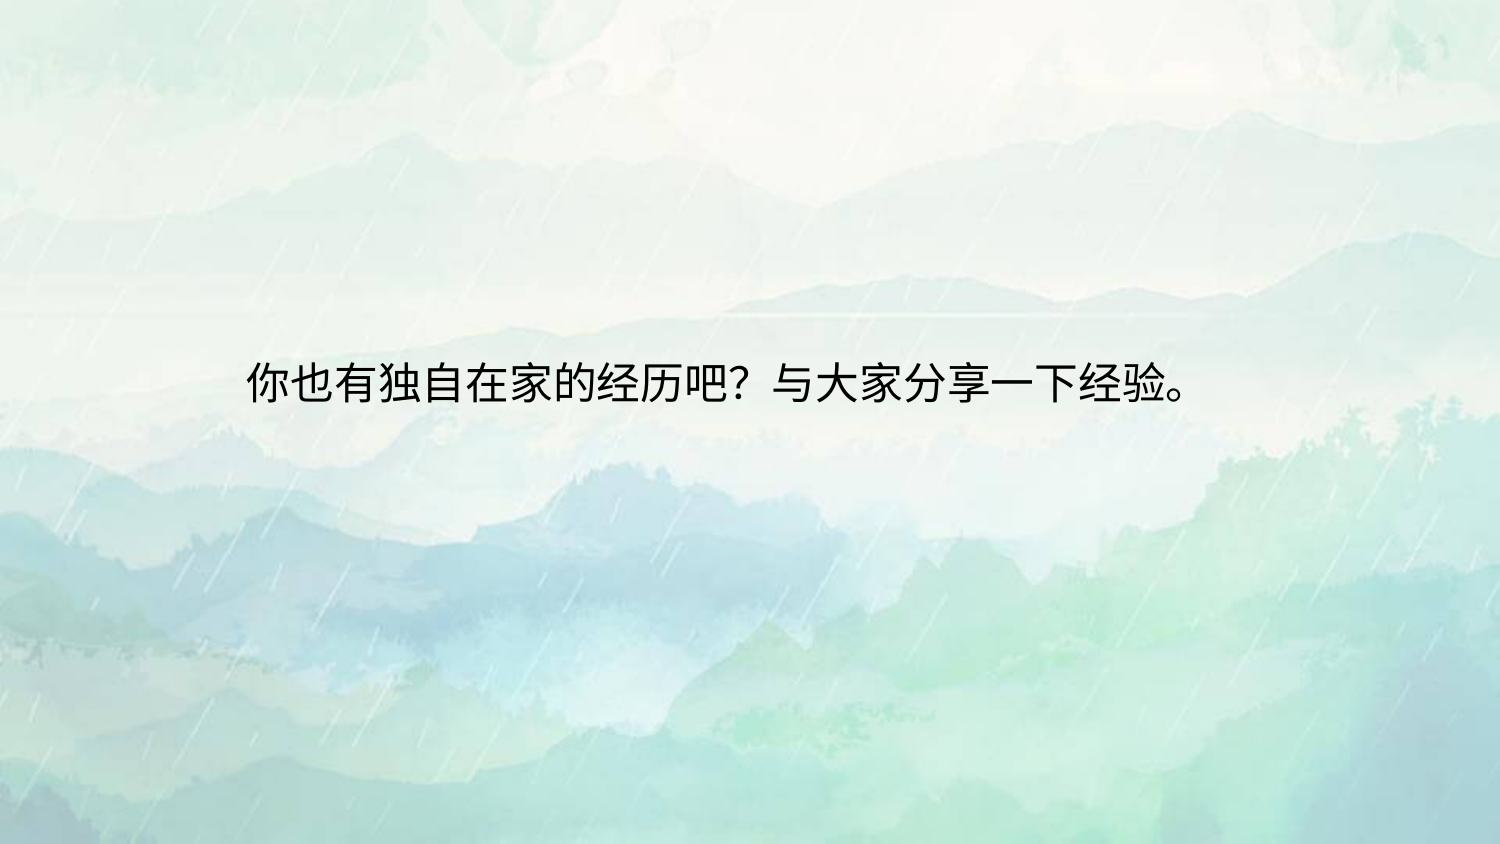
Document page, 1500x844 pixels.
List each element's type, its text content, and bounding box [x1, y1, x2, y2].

list 你也有独自在家的经历吧？与大家分享一下经验。 [146, 324, 1399, 493]
picture [0, 0, 1500, 844]
